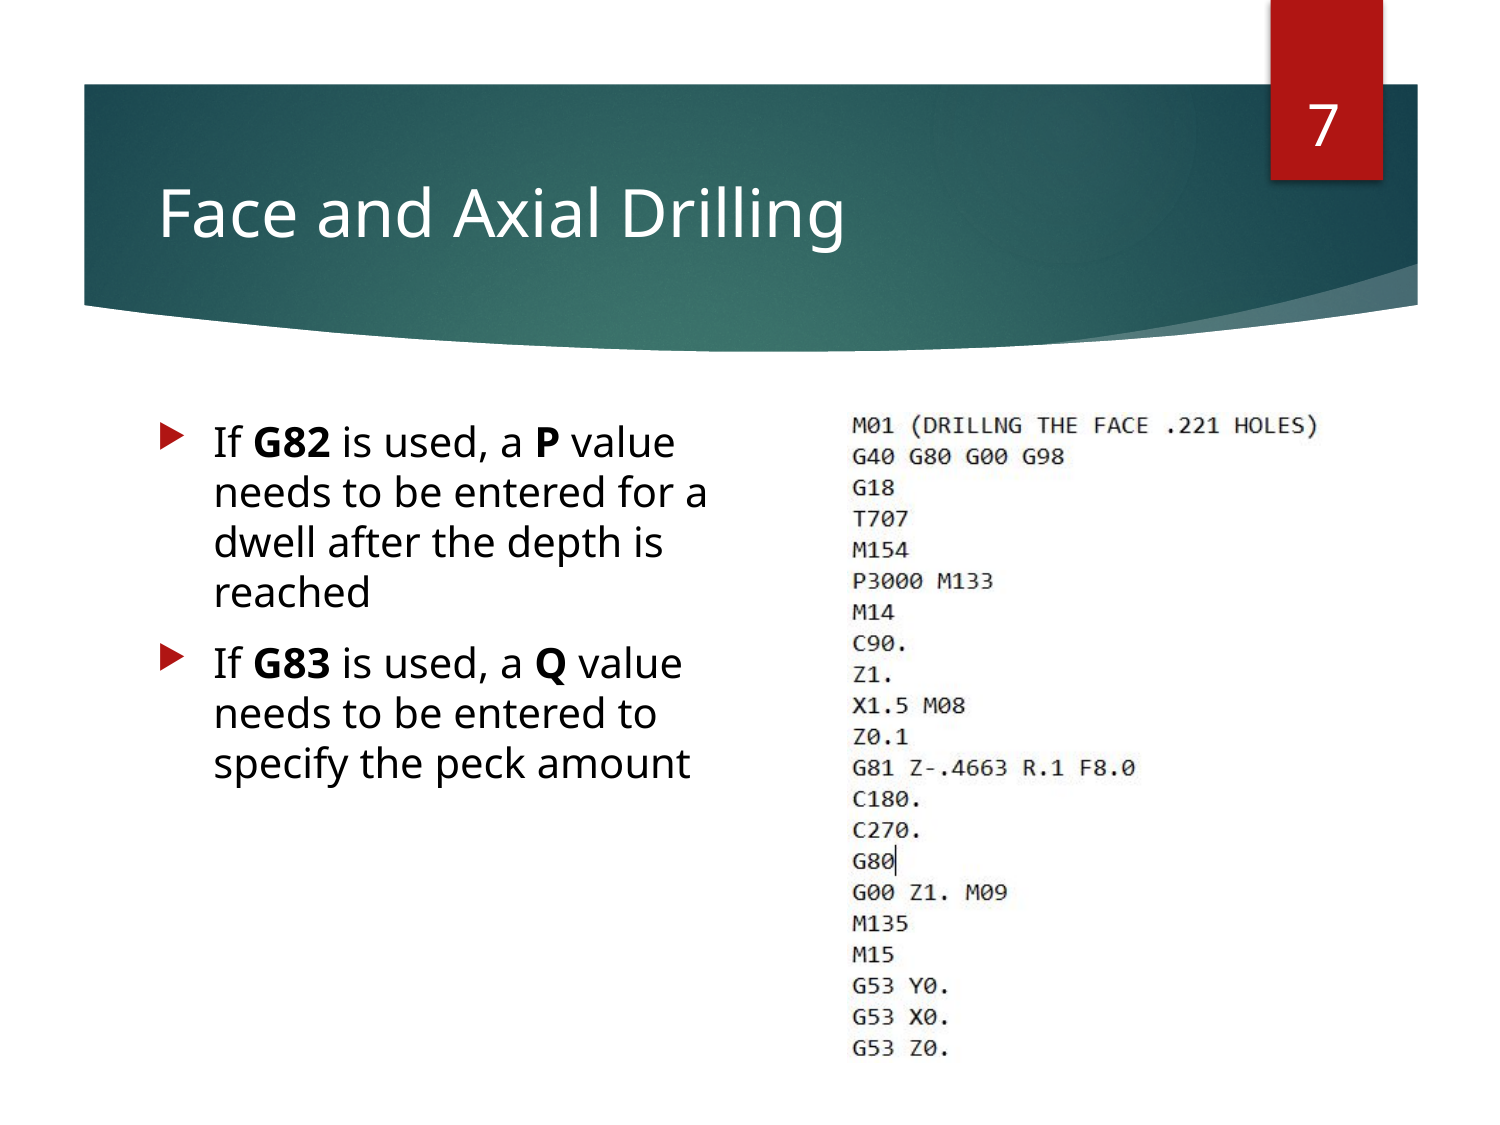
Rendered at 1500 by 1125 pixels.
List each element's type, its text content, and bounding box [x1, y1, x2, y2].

title Face and Axial Drilling [142, 152, 1183, 269]
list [846, 411, 1328, 1063]
slide_number 7 [1259, 48, 1390, 175]
list If G82 is used, a P value needs to be entered for a dwell after the depth is reached If G83 is used, a Q value needs to be entered to specify the peck amount [142, 408, 739, 988]
